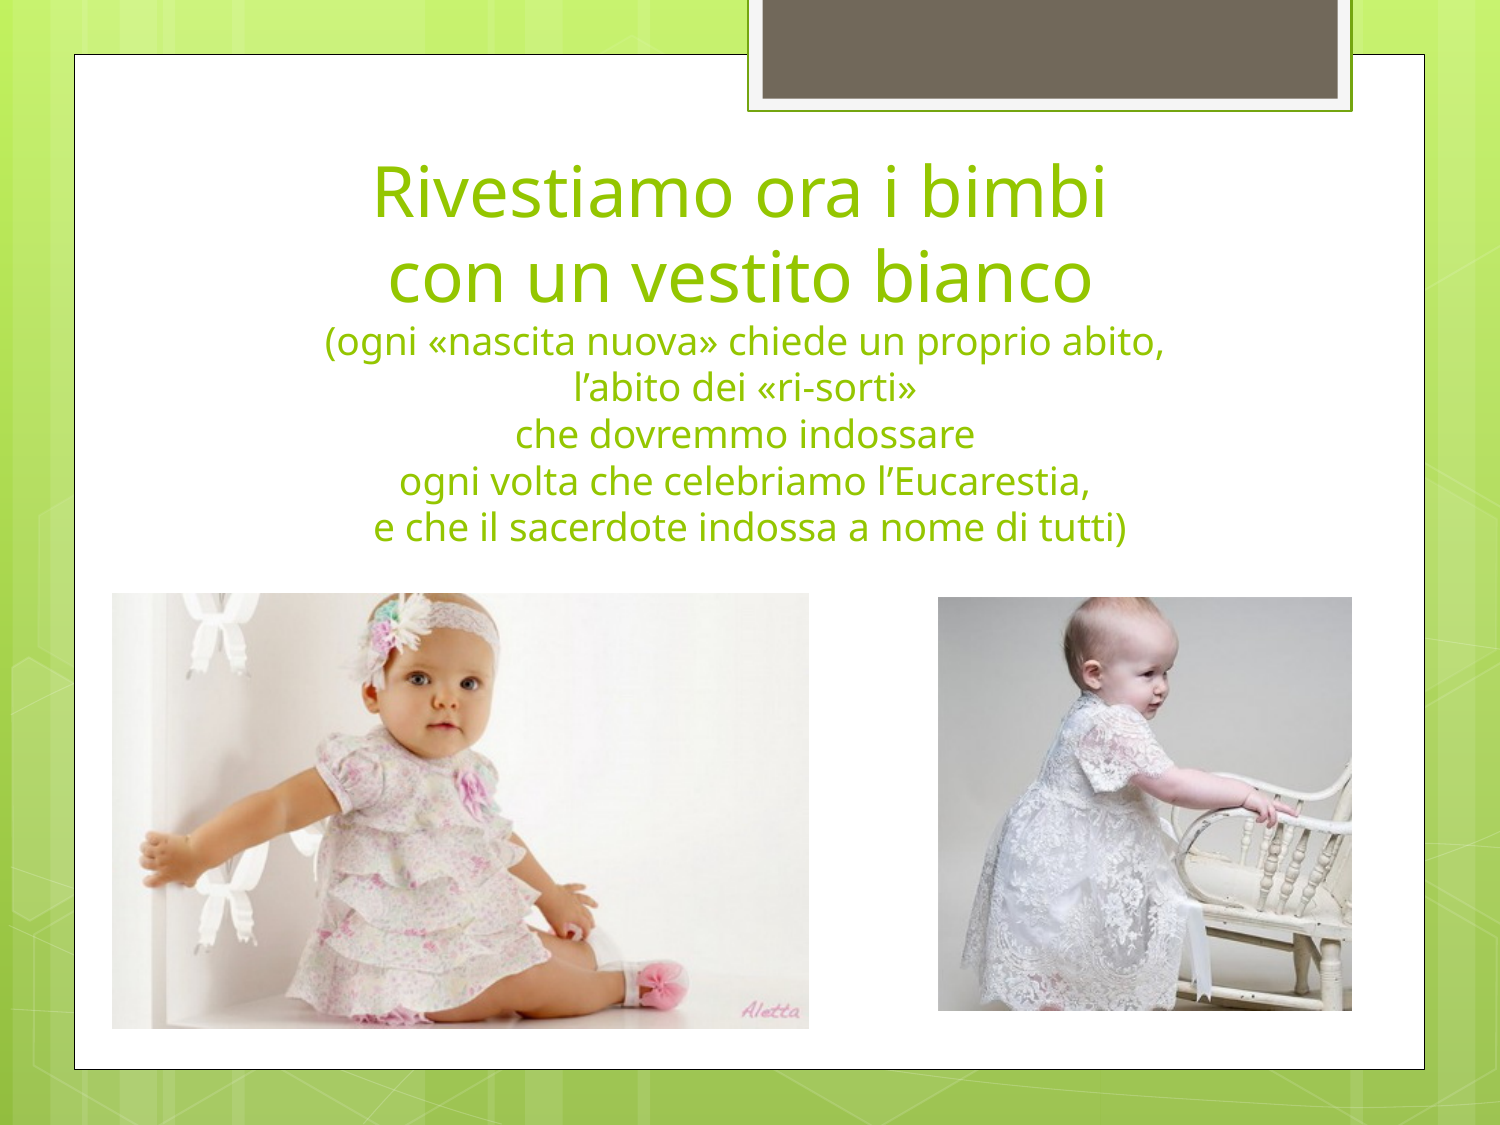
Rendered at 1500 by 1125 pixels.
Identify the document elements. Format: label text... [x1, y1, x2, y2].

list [111, 593, 810, 1029]
picture [938, 597, 1352, 1011]
title Rivestiamo ora i bimbi con un vestito bianco (ogni «nascita nuova» chiede un proprio abito, l’abito dei «ri-sorti» che dovremmo indossare ogni volta che celebriamo l’Eucarestia, e che il sacerdote indossa a nome di tutti) [88, 137, 1412, 557]
